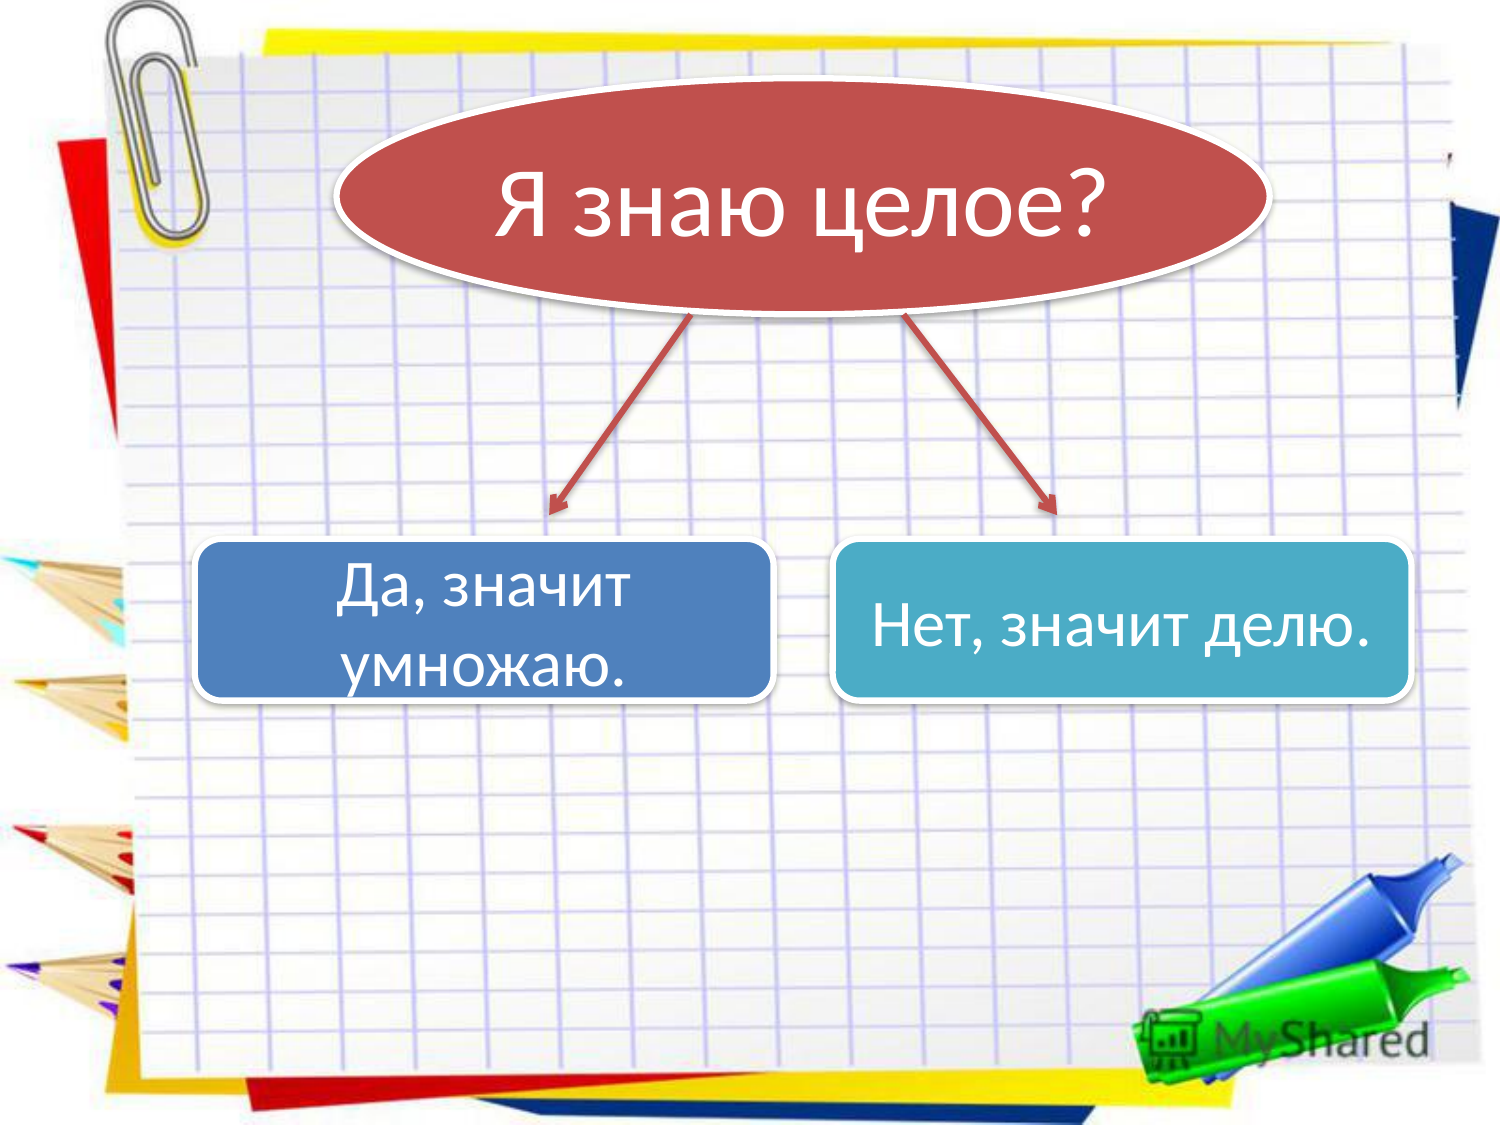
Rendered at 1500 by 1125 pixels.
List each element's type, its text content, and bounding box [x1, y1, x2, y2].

picture [0, 0, 1500, 1125]
text_box Нет, значит делю. [829, 535, 1415, 704]
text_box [903, 314, 1058, 516]
text_box Да, значит умножаю. [191, 535, 777, 704]
text_box Я знаю целое? [333, 74, 1273, 318]
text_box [548, 314, 692, 516]
